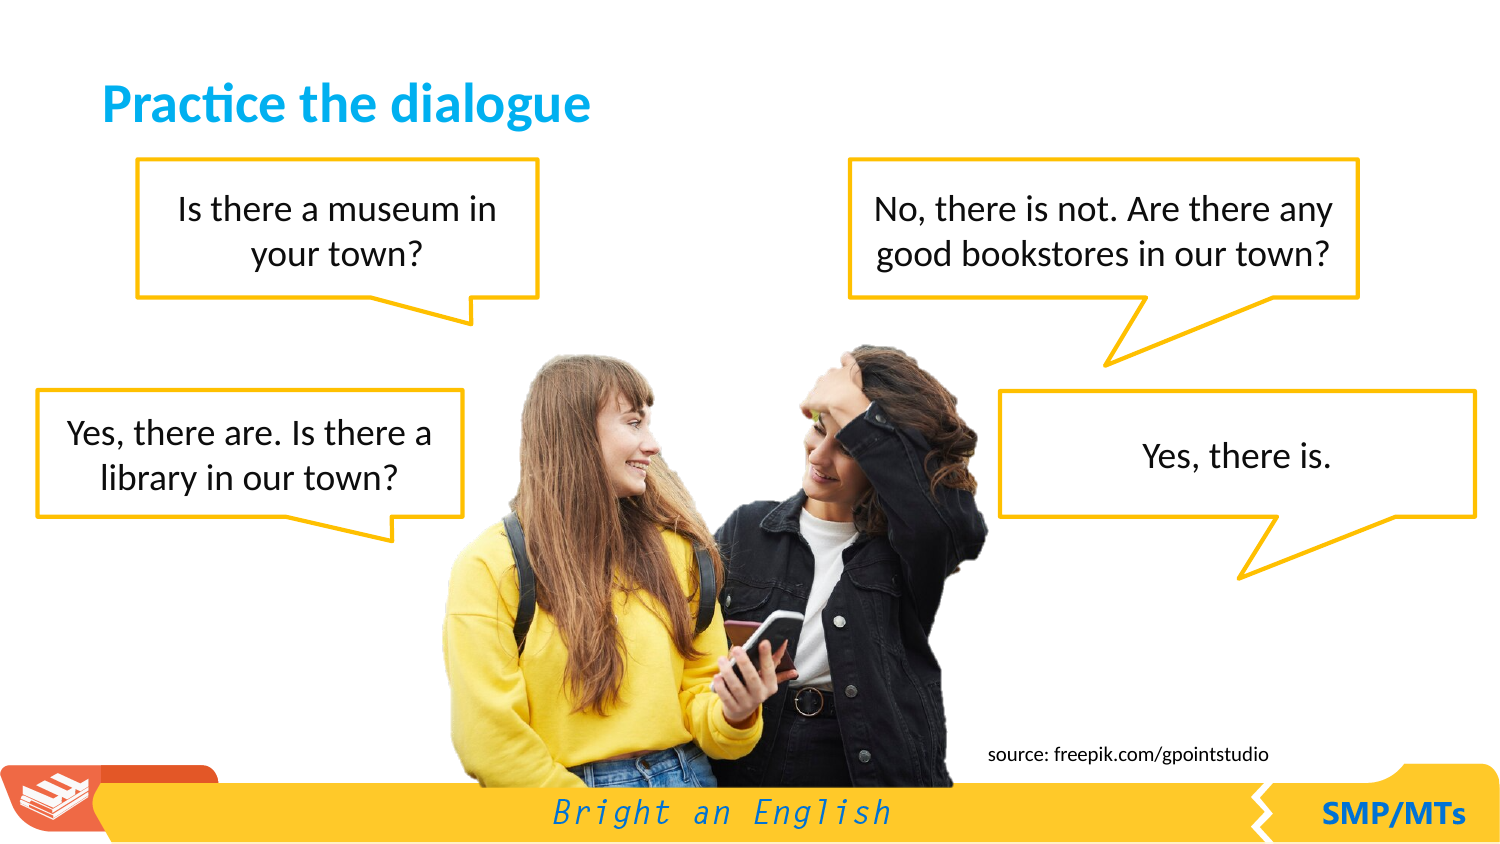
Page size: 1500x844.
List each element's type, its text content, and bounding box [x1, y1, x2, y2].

text_box Yes, there is. [1079, 388, 1478, 581]
text_box Is there a museum in your town? [135, 157, 540, 300]
text_box Yes, there are. Is there a library in our town? [35, 387, 314, 526]
text_box Practice the dialogue [87, 59, 675, 135]
text_box source: freepik.com/gpointstudio [1079, 733, 1500, 785]
picture [0, 284, 1500, 844]
text_box No, there is not. Are there any good bookstores in our town? [847, 157, 1360, 368]
